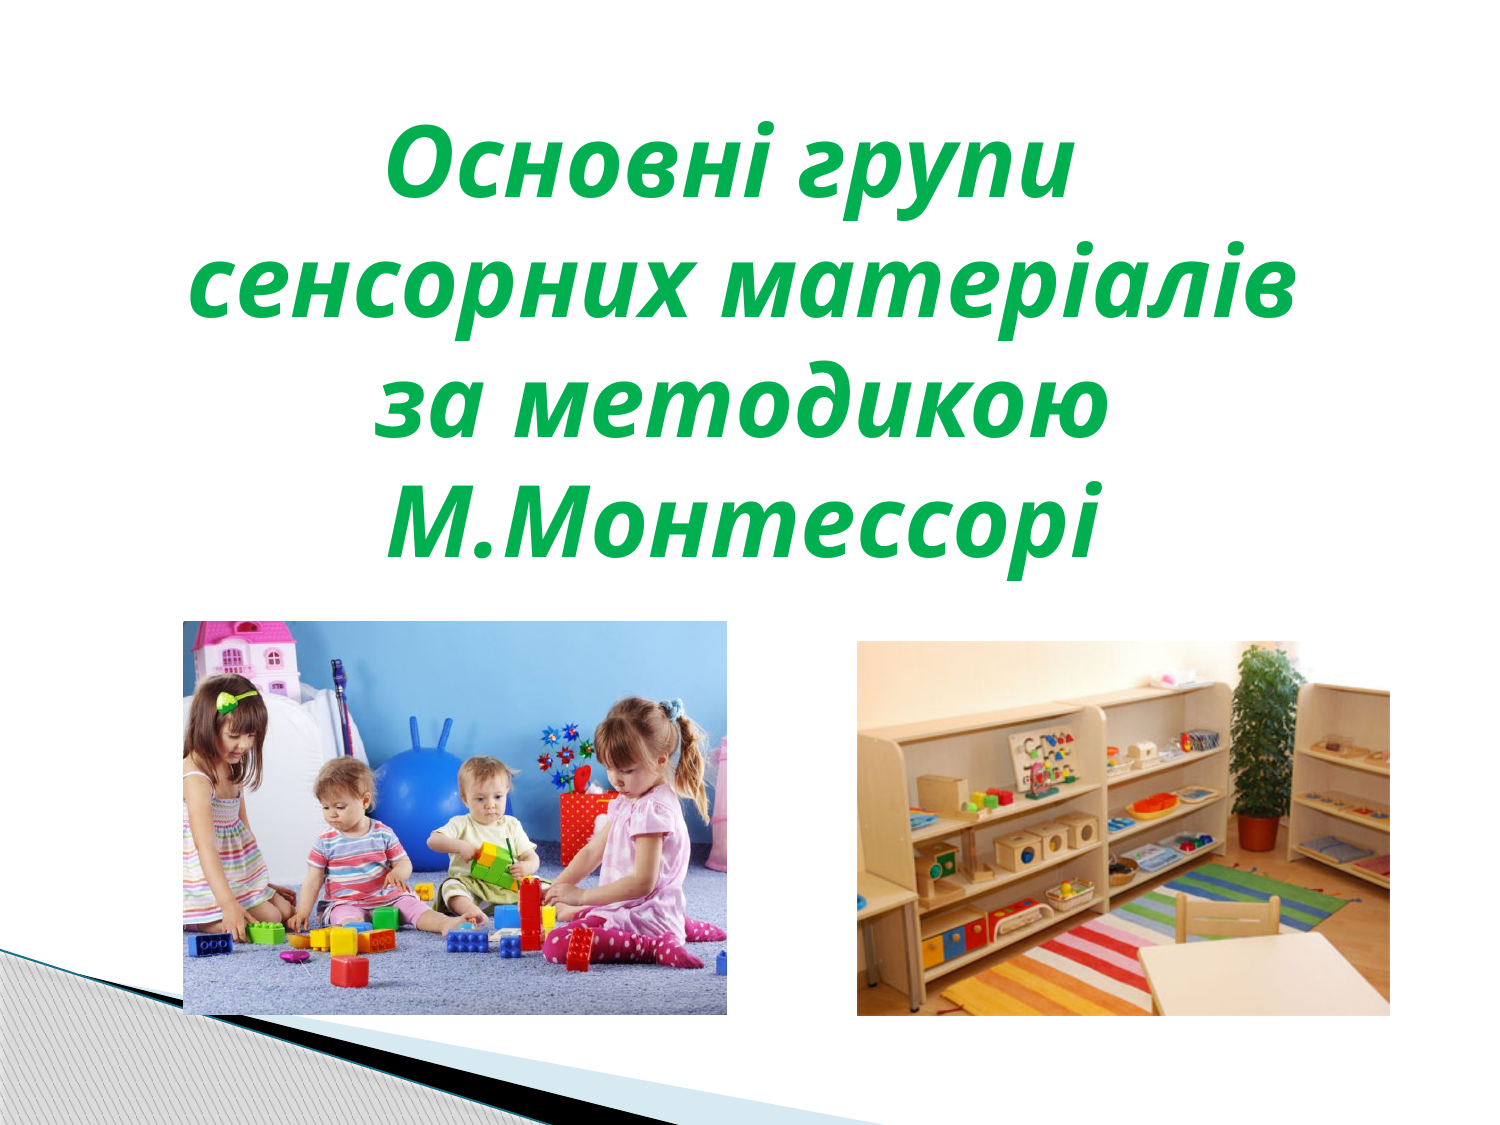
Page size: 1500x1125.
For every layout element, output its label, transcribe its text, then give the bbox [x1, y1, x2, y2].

text_box Основні групи сенсорних матеріалів за методикою М.Монтессорі [112, 89, 1375, 585]
picture [856, 641, 1391, 1016]
picture [182, 621, 727, 1015]
